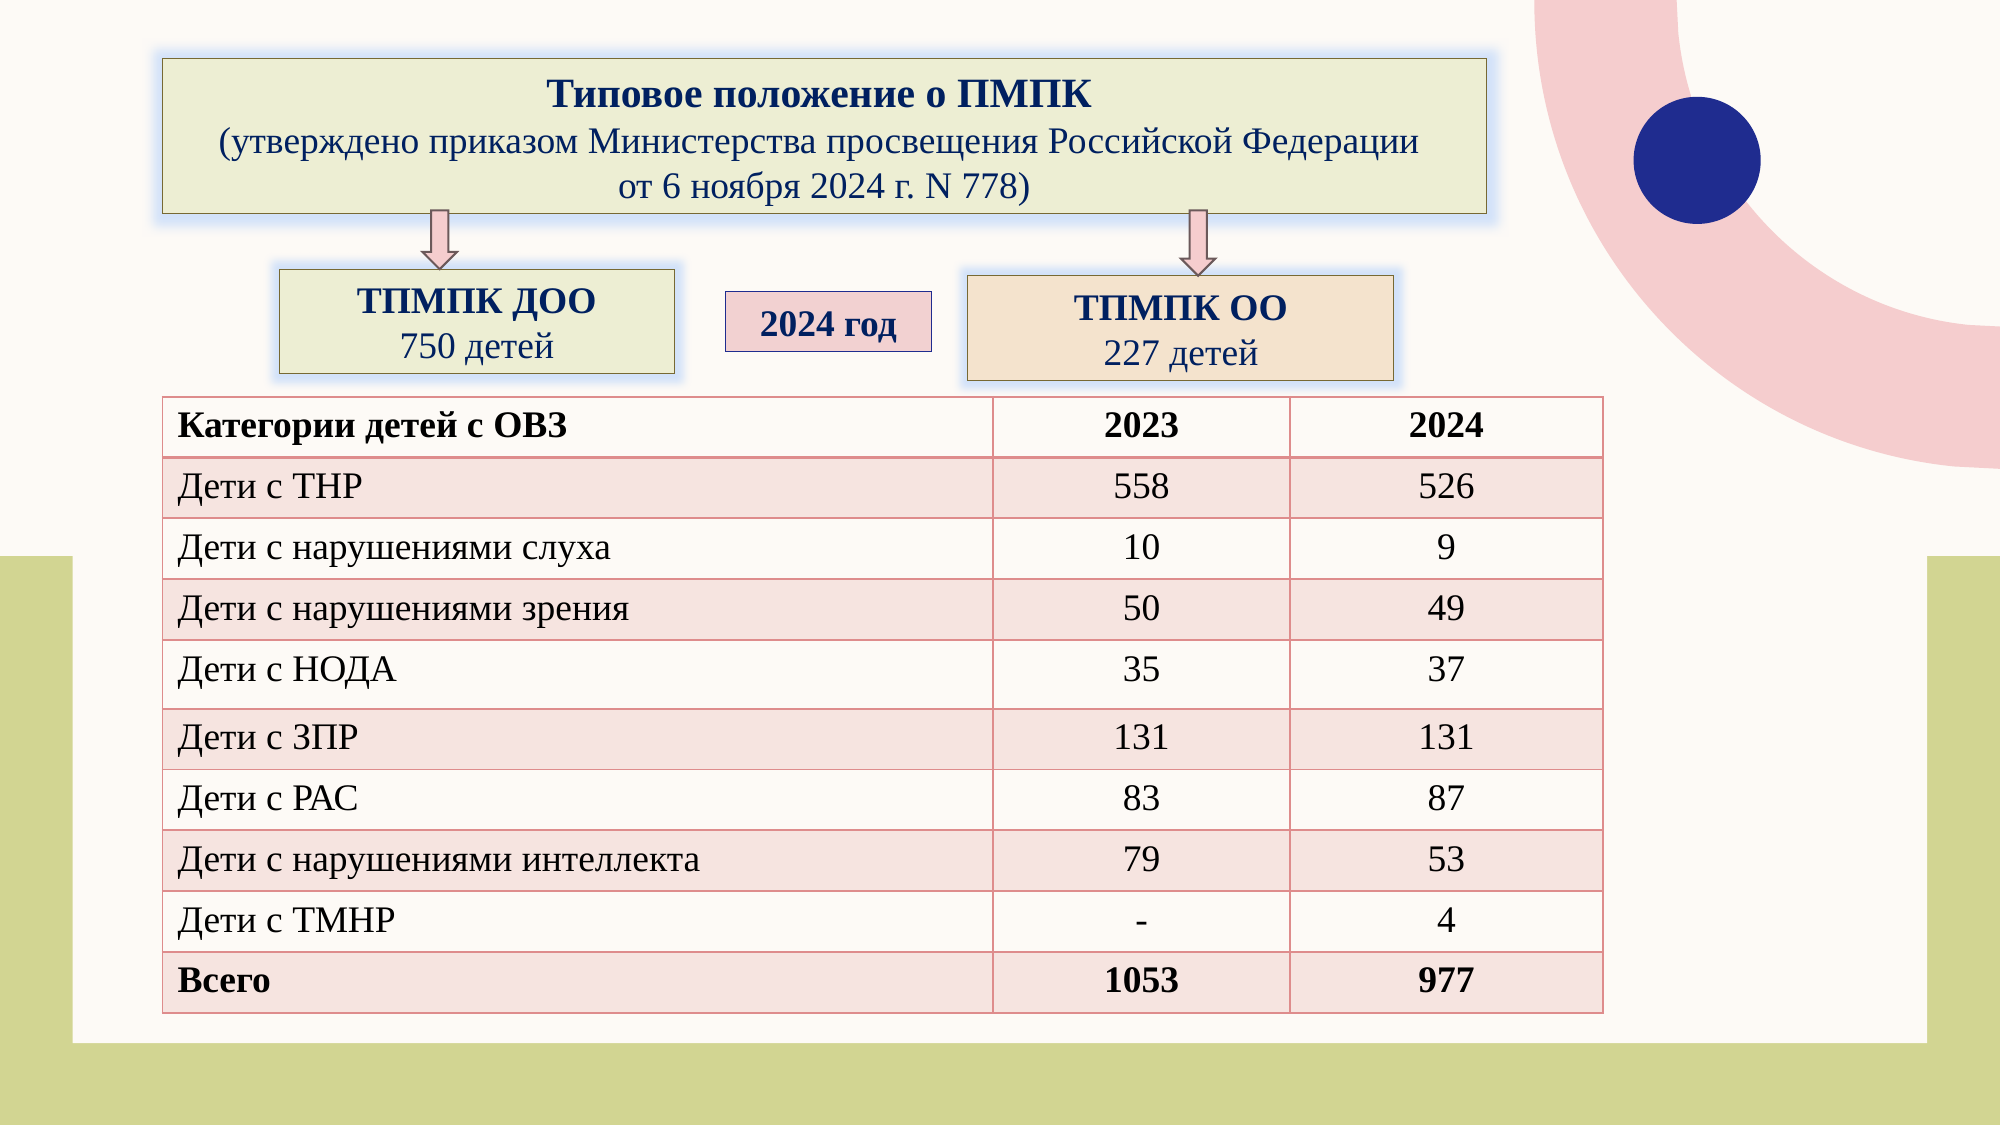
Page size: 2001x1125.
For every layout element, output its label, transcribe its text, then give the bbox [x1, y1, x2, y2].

table_cell Дети с НОДА [163, 641, 992, 708]
table_cell - [994, 892, 1289, 951]
table_cell 131 [1291, 710, 1602, 769]
table_cell Дети с РАС [163, 770, 992, 829]
table_cell 4 [1291, 892, 1602, 951]
text_box [1178, 209, 1218, 278]
table_cell 50 [994, 580, 1289, 639]
text_box ТПМПК ОО 227 детей [967, 275, 1394, 381]
text_box [419, 209, 460, 271]
table_cell 49 [1291, 580, 1602, 639]
table_cell 79 [994, 831, 1289, 890]
table_cell 977 [1291, 953, 1602, 1012]
text_box ТПМПК ДОО 750 детей [279, 269, 675, 374]
table_cell Дети с ТНР [163, 459, 992, 517]
table_cell 83 [994, 770, 1289, 829]
table_header 2023 [994, 398, 1289, 456]
table_header Категории детей с ОВЗ [163, 398, 992, 456]
table_cell 558 [994, 459, 1289, 517]
text_box 2024 год [725, 291, 932, 352]
table_cell 526 [1291, 459, 1602, 517]
table_cell Дети с ЗПР [163, 710, 992, 769]
table_cell 1053 [994, 953, 1289, 1012]
table_cell Дети с нарушениями слуха [163, 519, 992, 578]
text_box Типовое положение о ПМПК (утверждено приказом Министерства просвещения Российской Федерации от 6 ноября 2024 г. N 778) [162, 58, 1487, 214]
table_cell 35 [994, 641, 1289, 708]
table_cell 9 [1291, 519, 1602, 578]
table_cell 87 [1291, 770, 1602, 829]
table_cell Дети с нарушениями интеллекта [163, 831, 992, 890]
table_cell Дети с ТМНР [163, 892, 992, 951]
table_cell Всего [163, 953, 992, 1012]
table_header 2024 [1291, 398, 1602, 456]
table_cell 10 [994, 519, 1289, 578]
table_cell Дети с нарушениями зрения [163, 580, 992, 639]
table_cell 53 [1291, 831, 1602, 890]
table_cell 131 [994, 710, 1289, 769]
table_cell 37 [1291, 641, 1602, 708]
